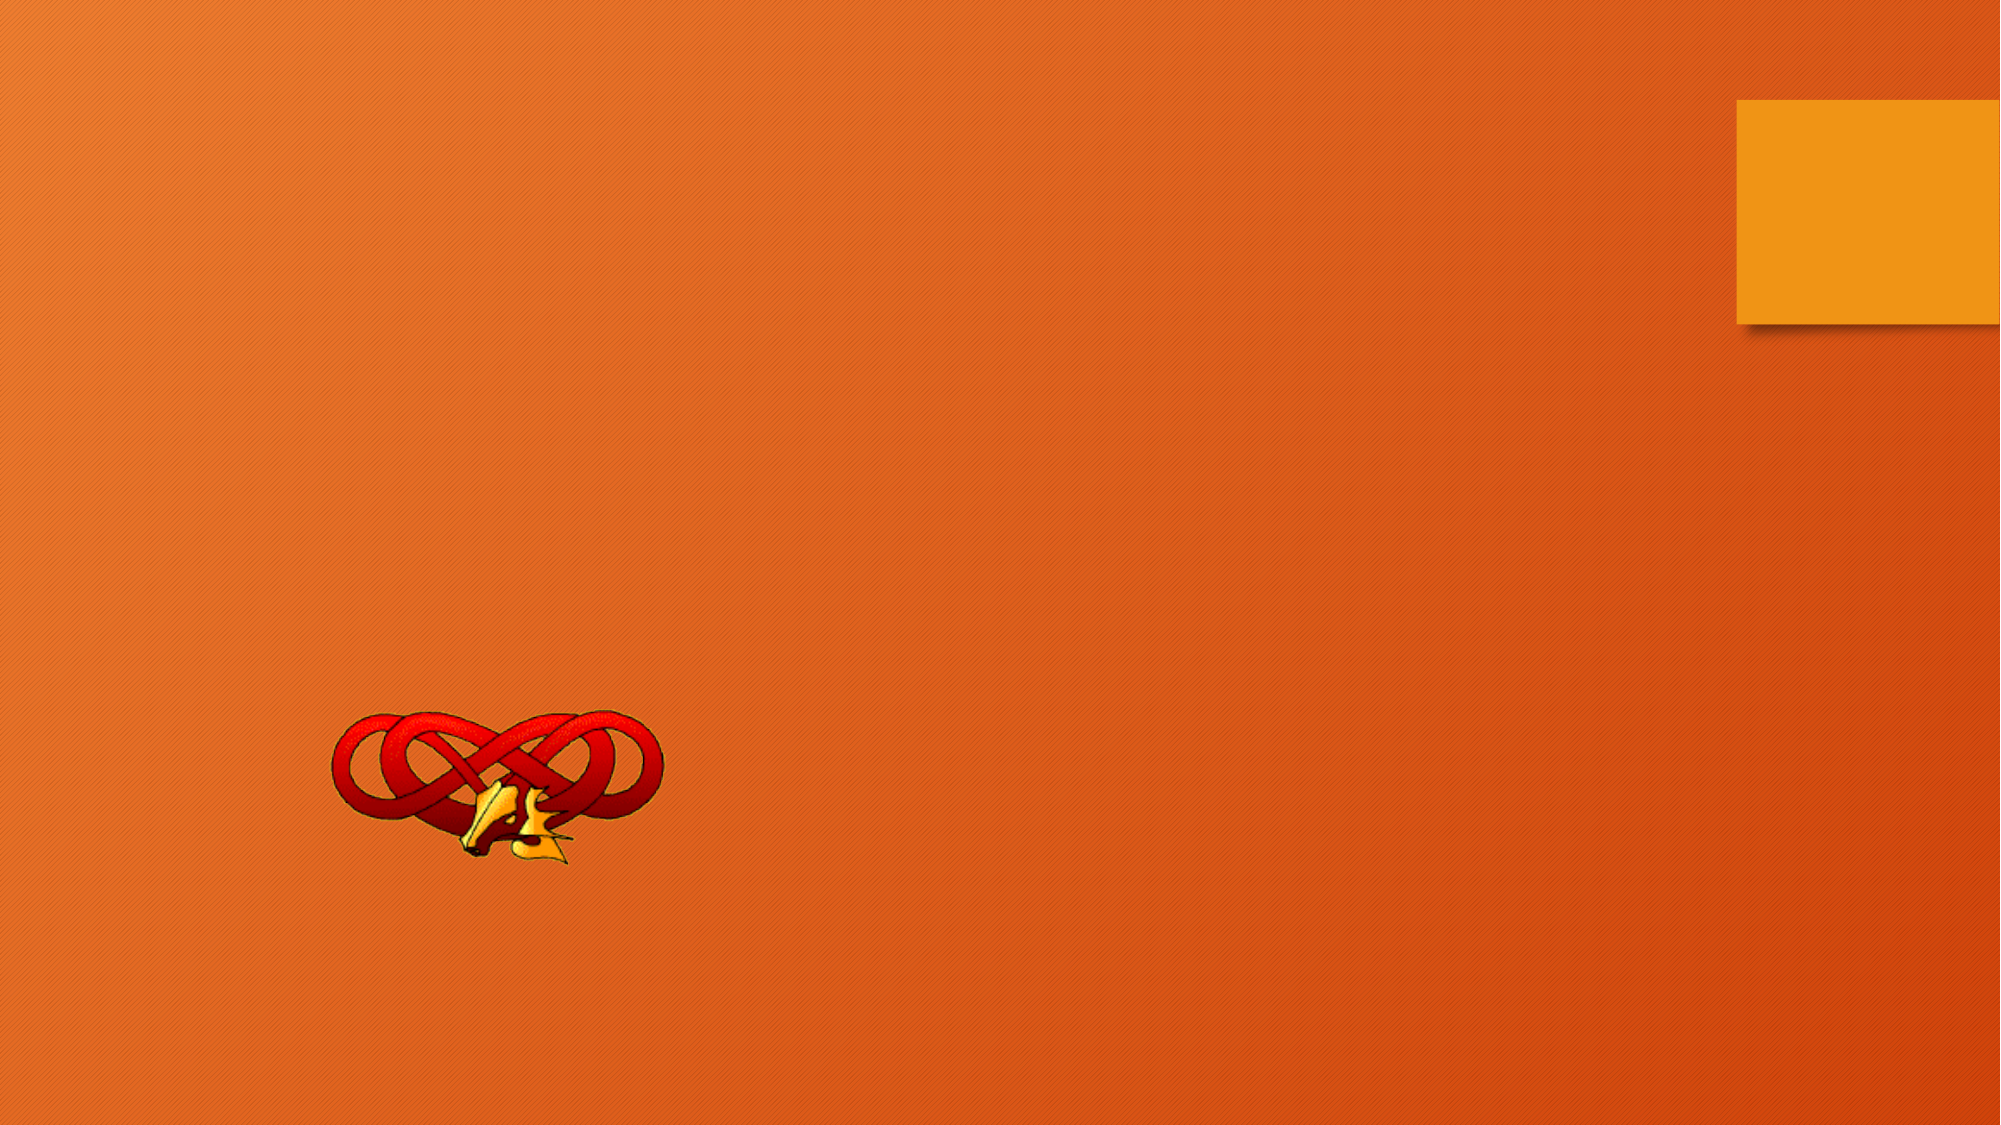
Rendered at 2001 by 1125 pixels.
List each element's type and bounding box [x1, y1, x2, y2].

picture [326, 703, 675, 875]
picture [1736, 325, 2000, 347]
